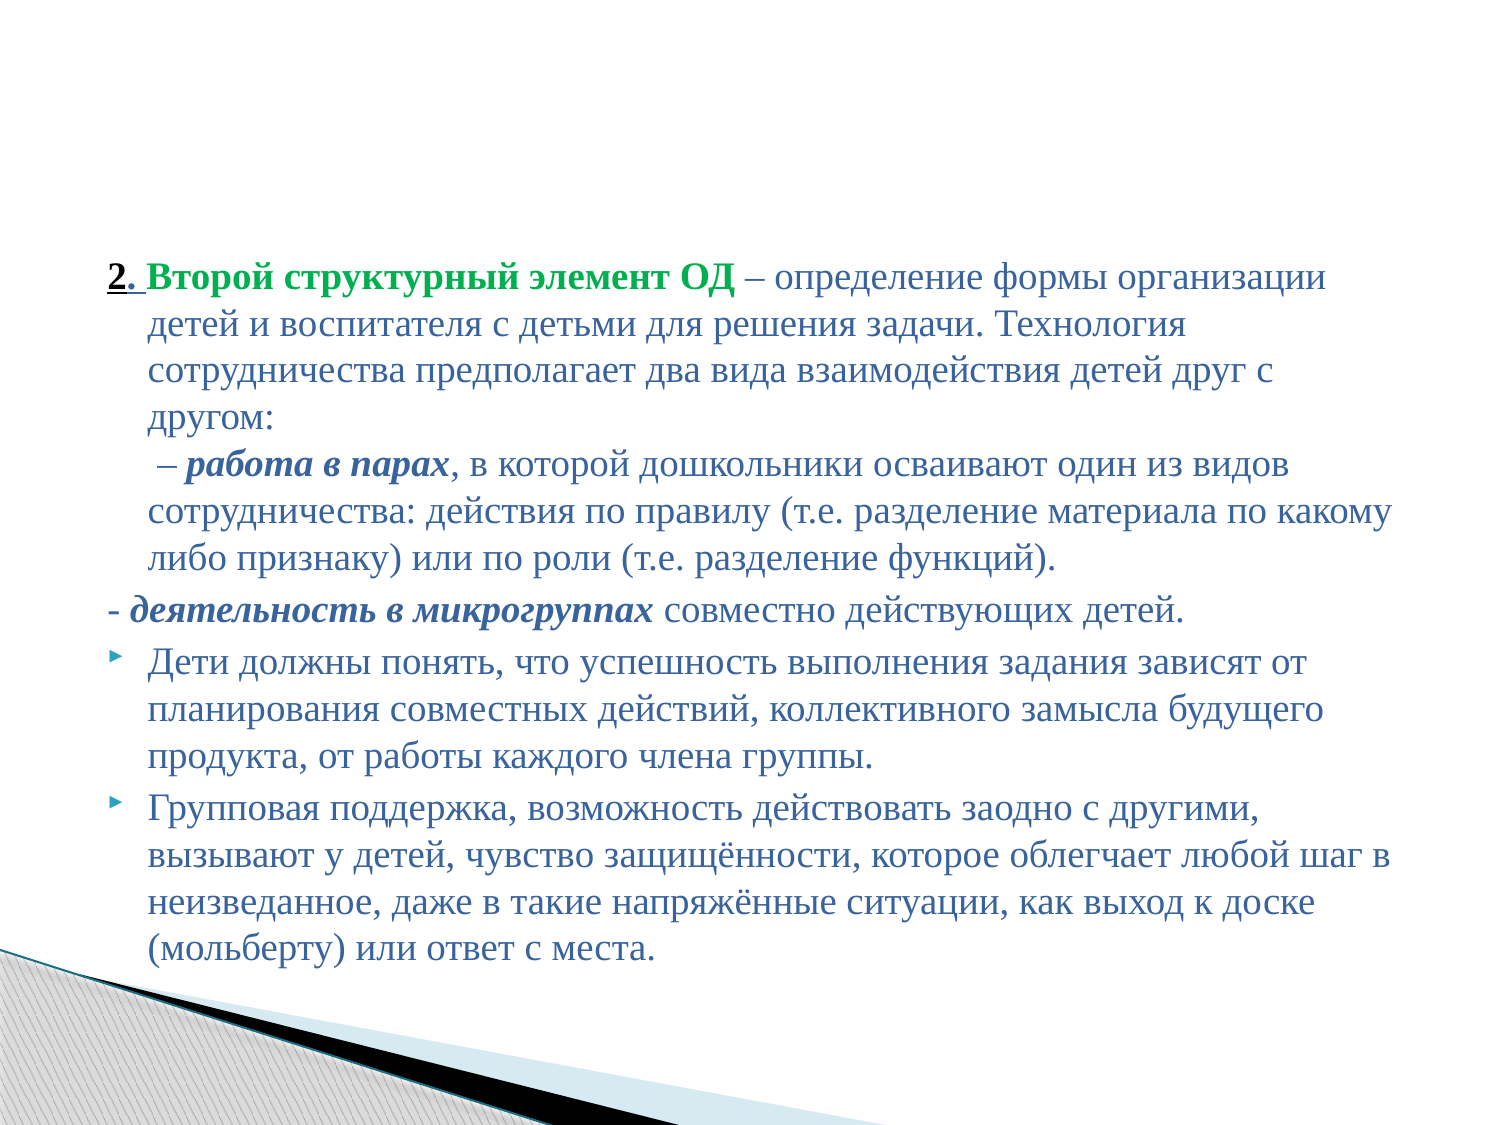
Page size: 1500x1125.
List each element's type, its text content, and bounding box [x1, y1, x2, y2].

list 2. Второй структурный элемент ОД – определение формы организации детей и воспитателя с детьми для решения задачи. Технология сотрудничества предполагает два вида взаимодействия детей друг с другом: – работа в парах, в которой дошкольники осваивают один из видов сотрудничества: действия по правилу (т.е. разделение материала по какому либо признаку) или по роли (т.е. разделение функций). - деятельность в микрогруппах совместно действующих детей. Дети должны понять, что успешность выполнения задания зависят от планирования совместных действий, коллективного замысла будущего продукта, от работы каждого члена группы. Групповая поддержка, возможность действовать заодно с другими, вызывают у детей, чувство защищённости, которое облегчает любой шаг в неизведанное, даже в такие напряжённые ситуации, как выход к доске (мольберту) или ответ с места. [74, 242, 1426, 986]
